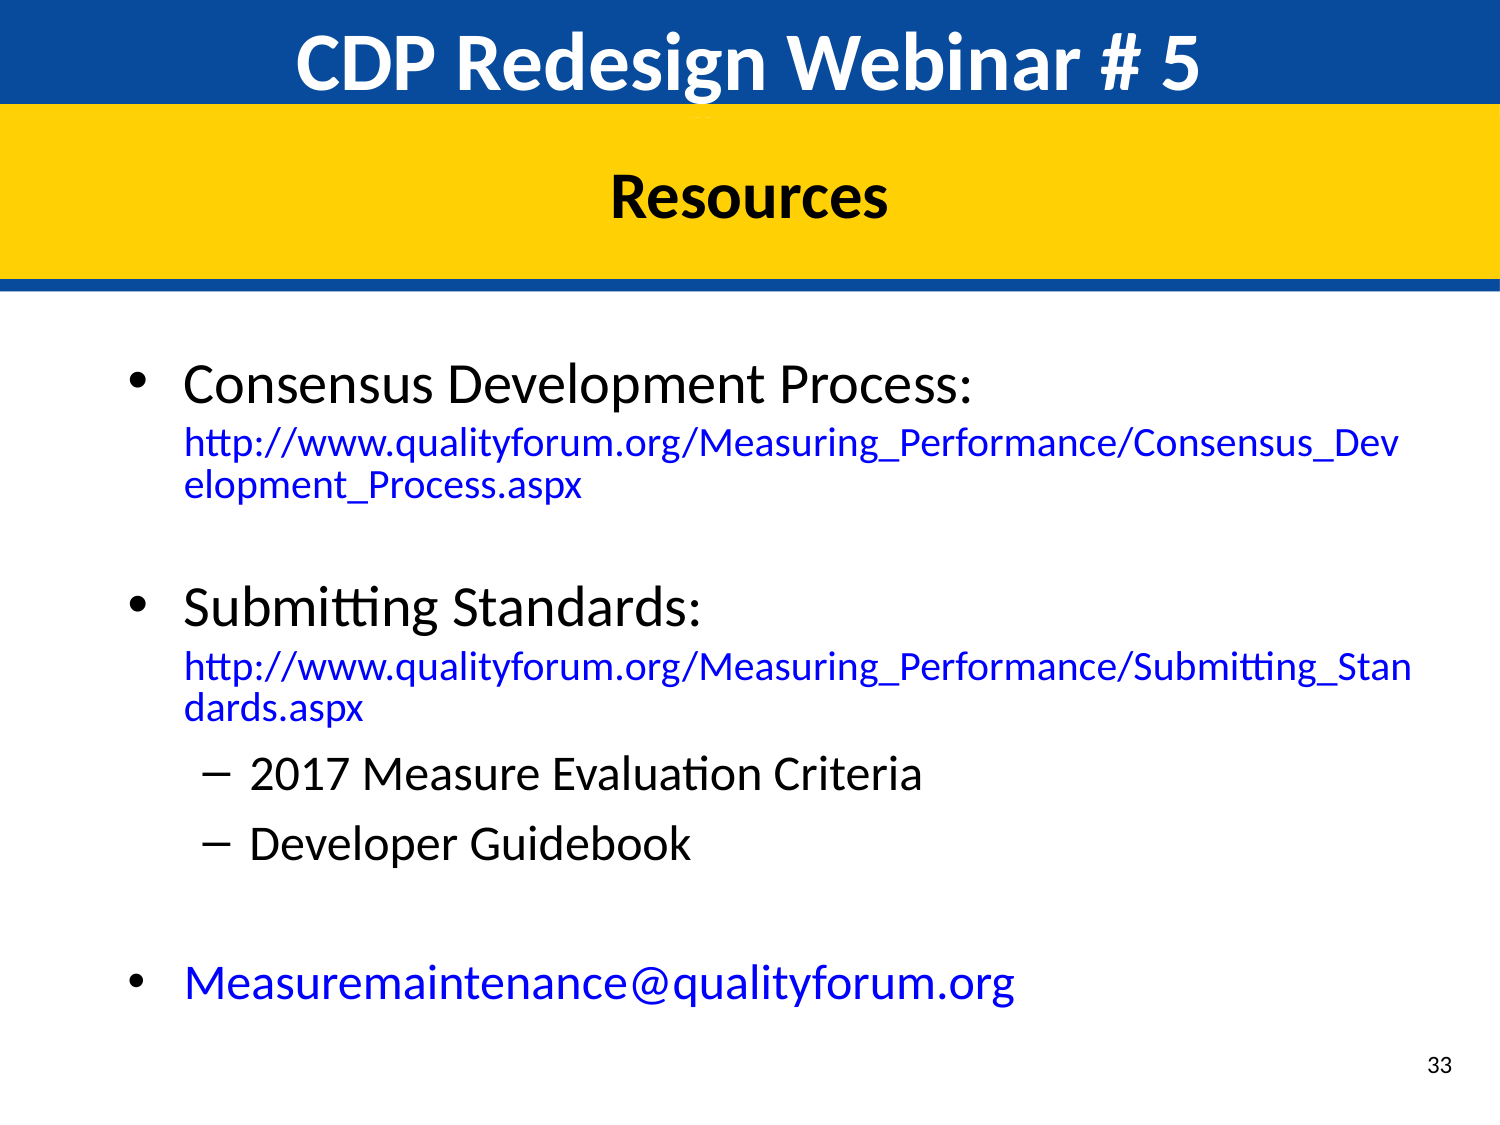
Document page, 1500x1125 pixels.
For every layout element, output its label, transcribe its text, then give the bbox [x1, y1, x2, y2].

text_box Resources [0, 118, 1500, 279]
title CDP Redesign Webinar # 5 [0, 0, 1500, 104]
text_box Consensus Development Process: http://www.qualityforum.org/Measuring_Performance/Consensus_Development_Process.aspx Submitting Standards: http://www.qualityforum.org/Measuring_Performance/Submitting_Standards.aspx 2017 Measure Evaluation Criteria Developer Guidebook Measuremaintenance@qualityforum.org [112, 337, 1435, 1063]
